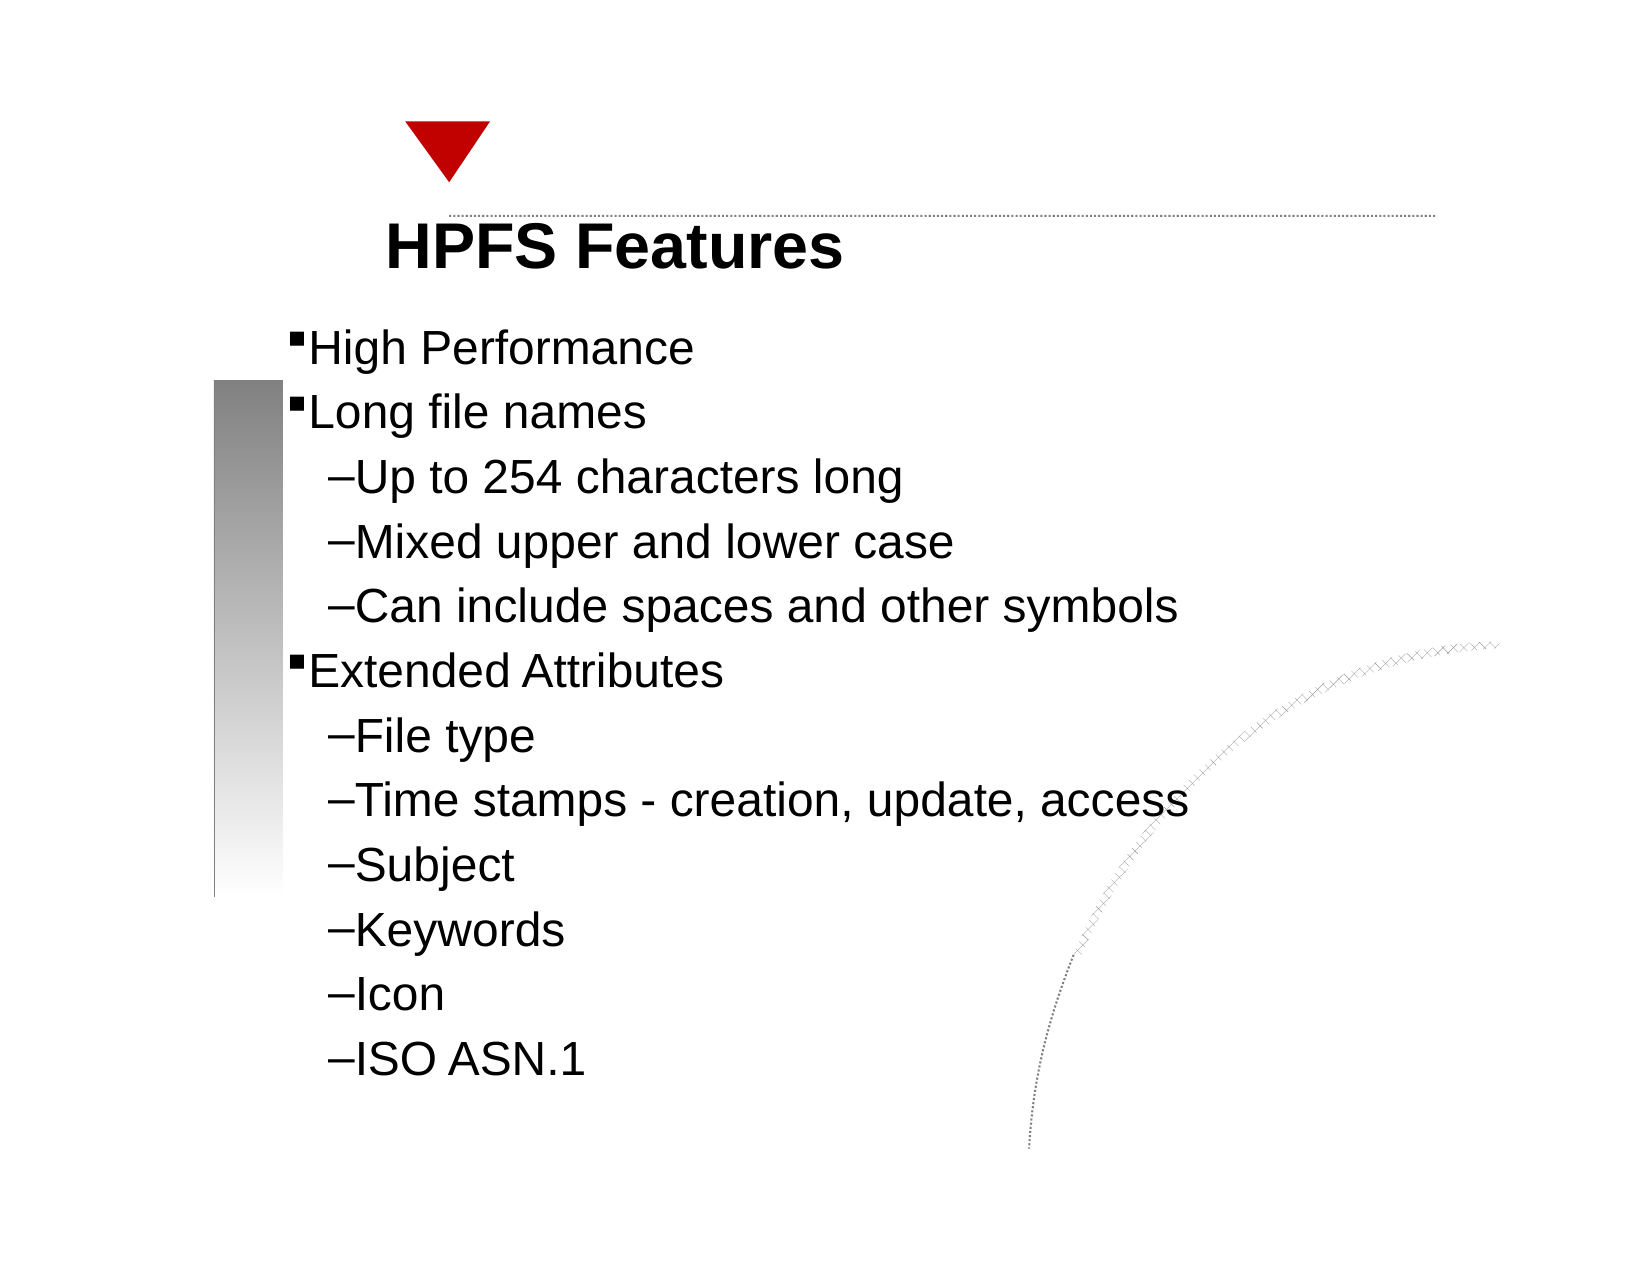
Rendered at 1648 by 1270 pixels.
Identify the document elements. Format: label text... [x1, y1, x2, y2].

text_box High Performance Long file names Up to 254 characters long Mixed upper and lower case Can include spaces and other symbols Extended Attributes File type Time stamps - creation, update, access Subject Keywords Icon ISO ASN.1 [286, 316, 1531, 1086]
text_box HPFS Features [385, 203, 1538, 282]
